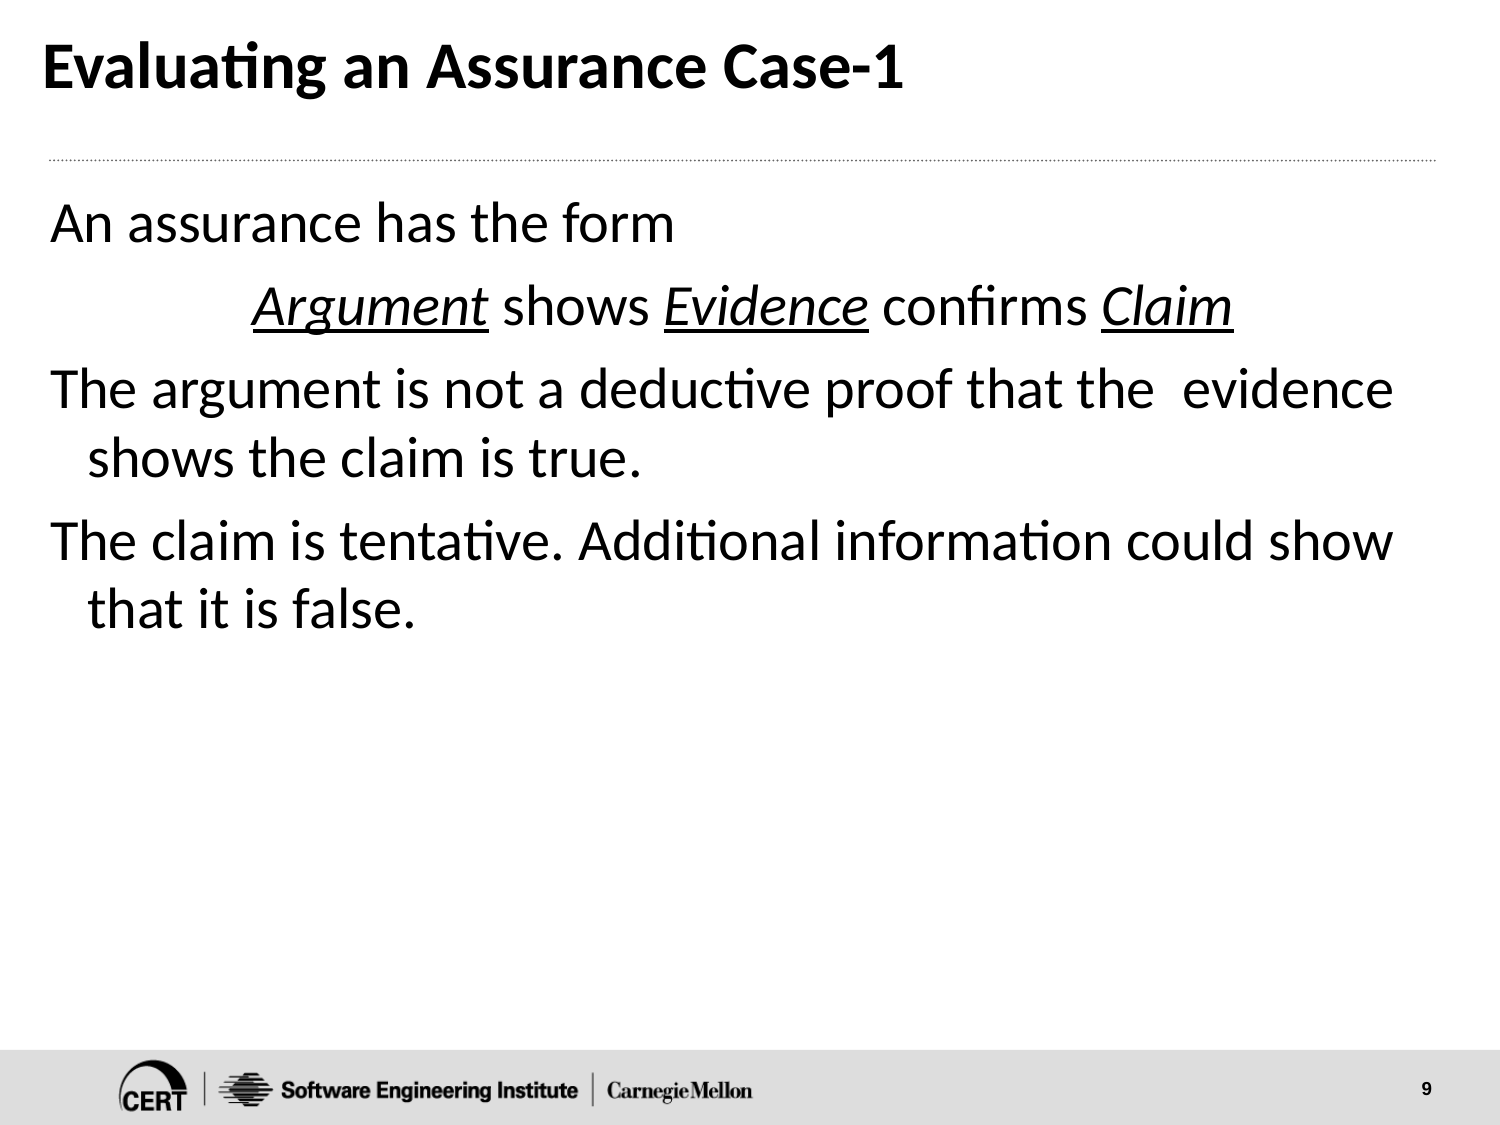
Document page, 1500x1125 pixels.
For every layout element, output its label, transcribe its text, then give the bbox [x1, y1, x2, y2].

title Evaluating an Assurance Case-1 [42, 37, 1434, 155]
list An assurance has the form Argument shows Evidence confirms Claim The argument is not a deductive proof that the evidence shows the claim is true. The claim is tentative. Additional information could show that it is false. [49, 187, 1438, 1001]
picture [102, 1056, 765, 1117]
